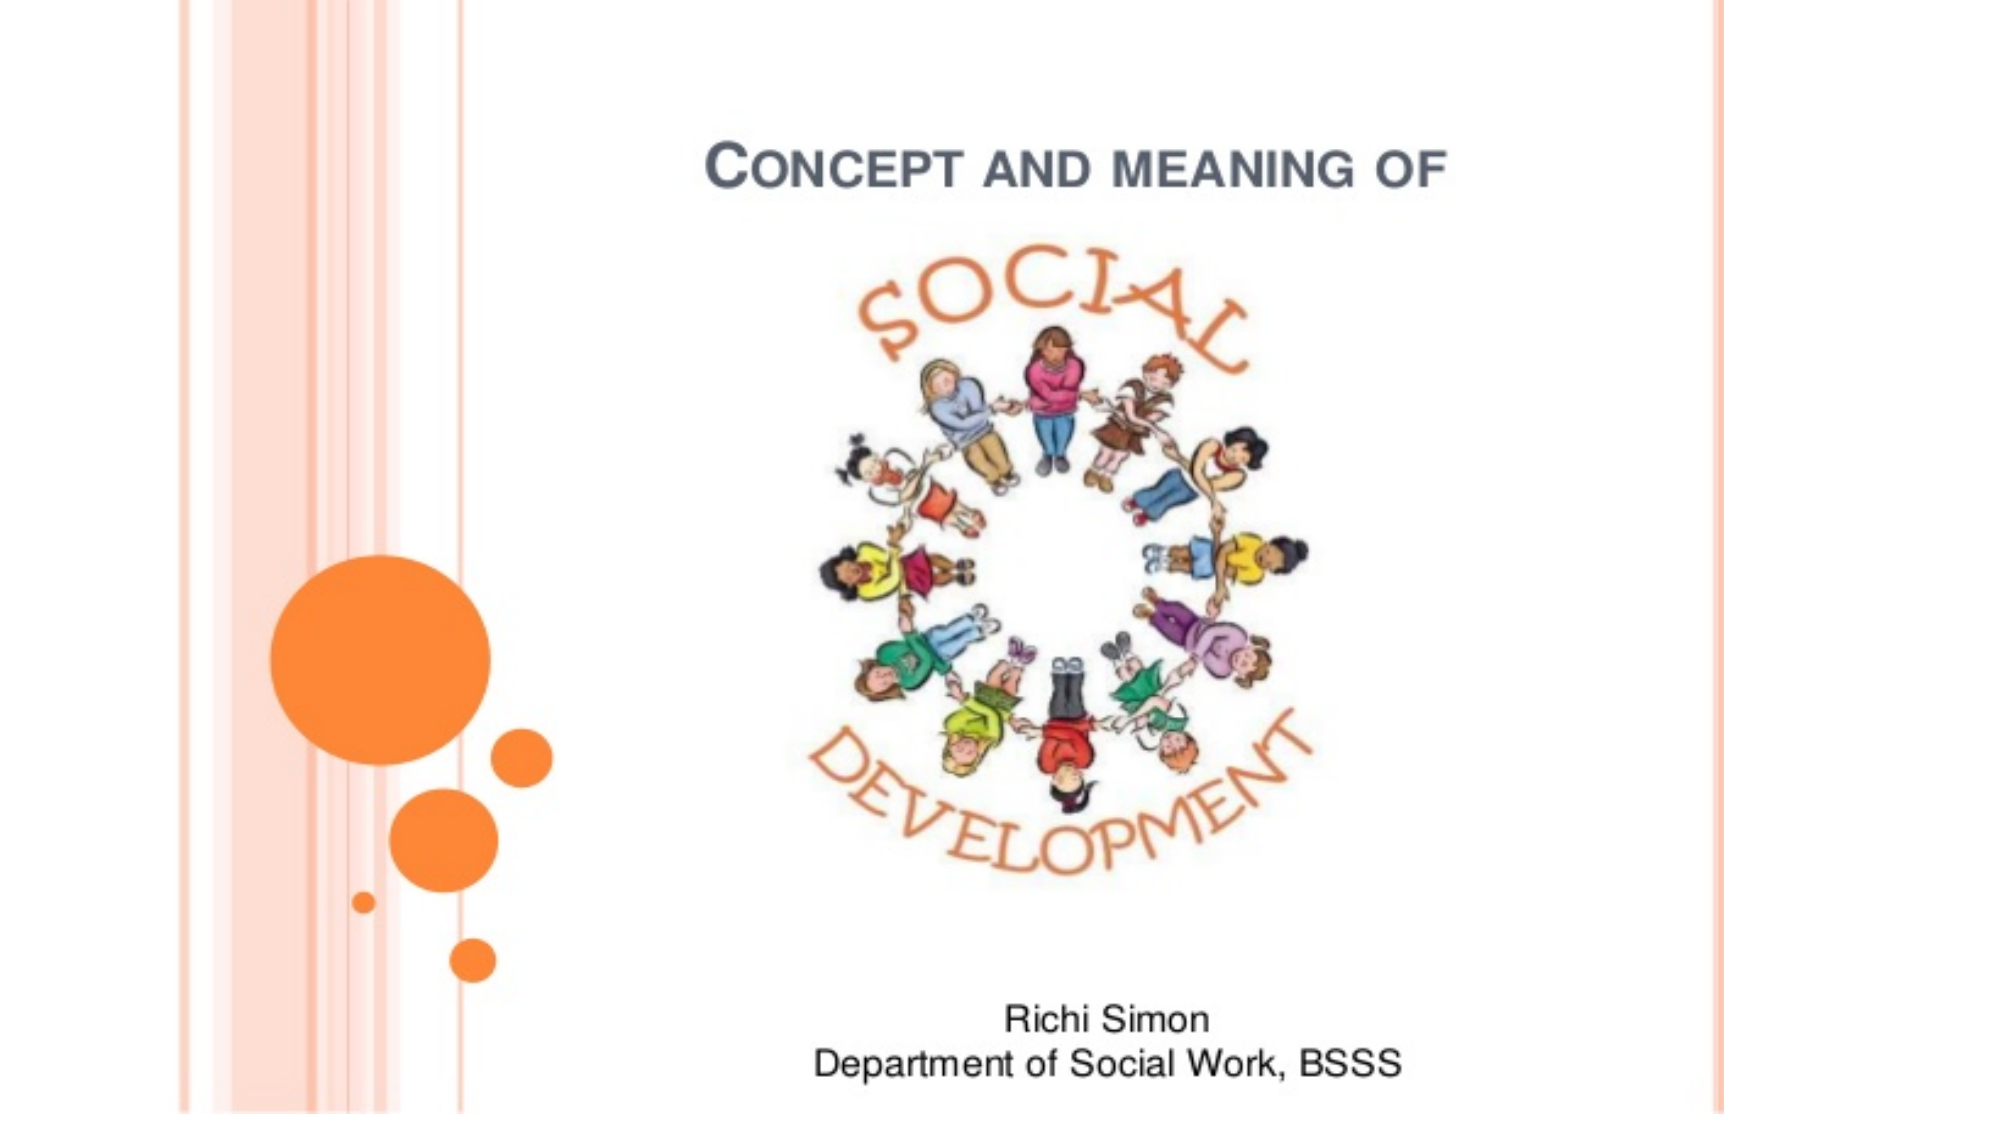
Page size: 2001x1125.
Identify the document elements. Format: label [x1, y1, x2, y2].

picture [167, 0, 1724, 1115]
